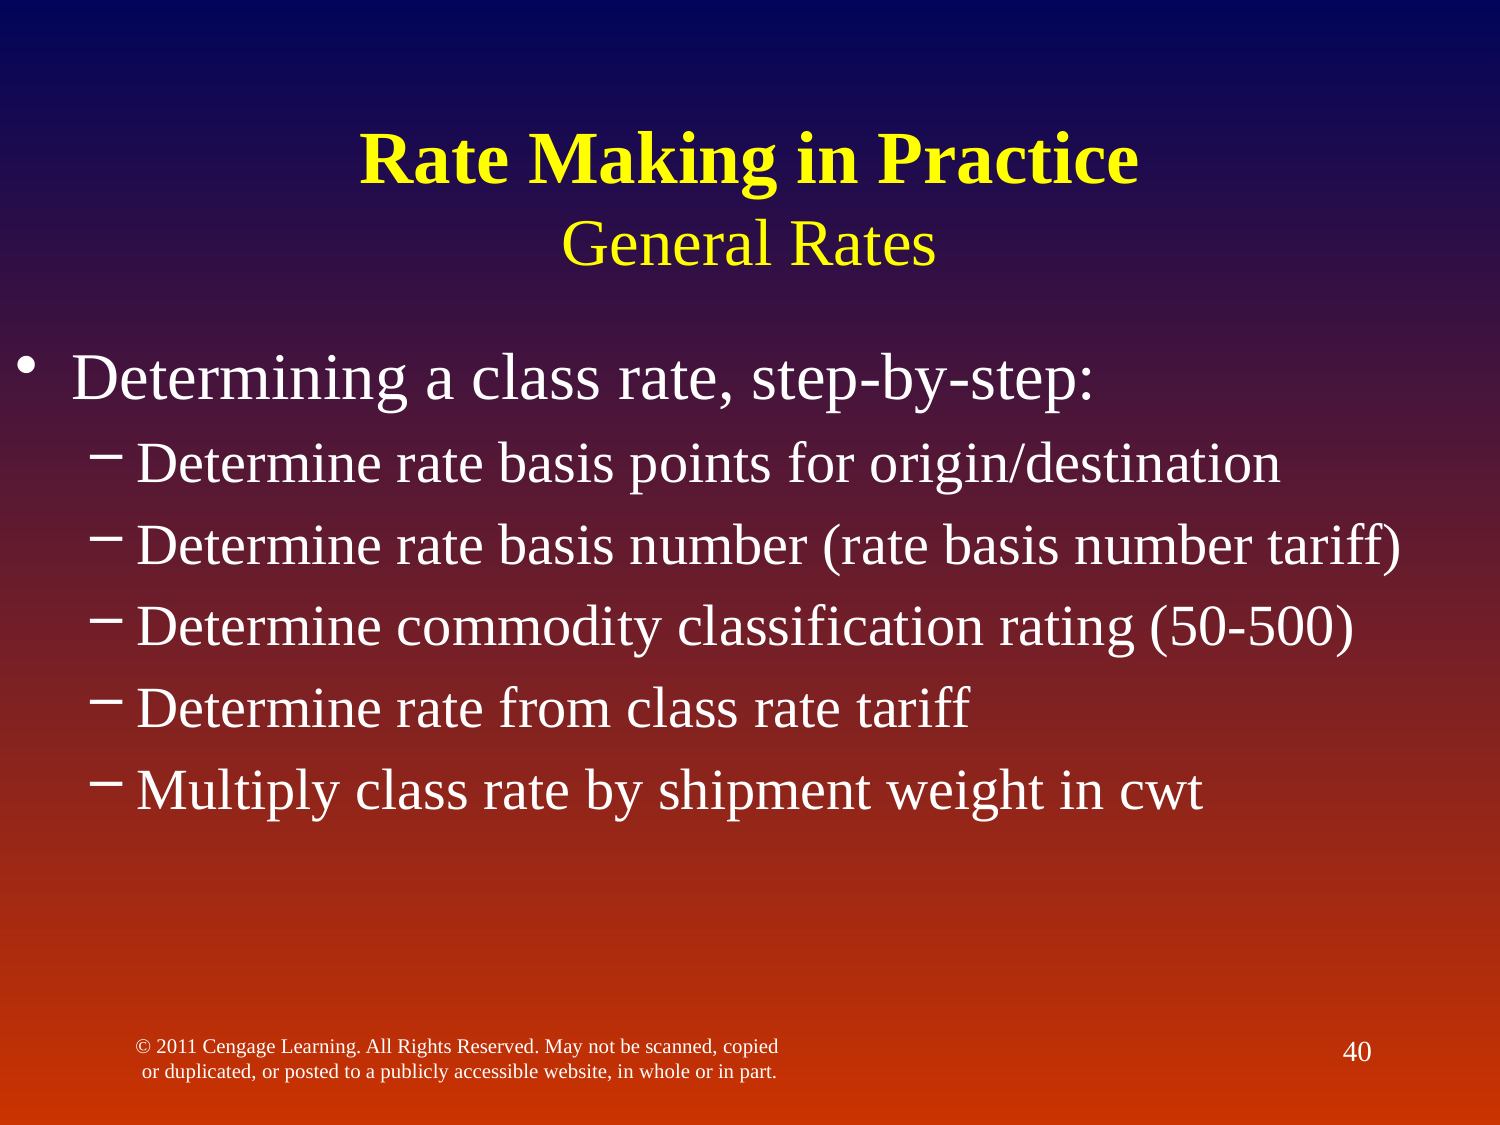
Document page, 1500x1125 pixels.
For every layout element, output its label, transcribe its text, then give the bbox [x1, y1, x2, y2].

slide_number 40 [1074, 1024, 1388, 1101]
list Determining a class rate, step-by-step: Determine rate basis points for origin/destination Determine rate basis number (rate basis number tariff) Determine commodity classification rating (50-500) Determine rate from class rate tariff Multiply class rate by shipment weight in cwt [0, 324, 1476, 1001]
title Rate Making in Practice General Rates [112, 99, 1388, 288]
footer © 2011 Cengage Learning. All Rights Reserved. May not be scanned, copied or duplicated, or posted to a publicly accessible website, in whole or in part. [112, 1024, 813, 1101]
